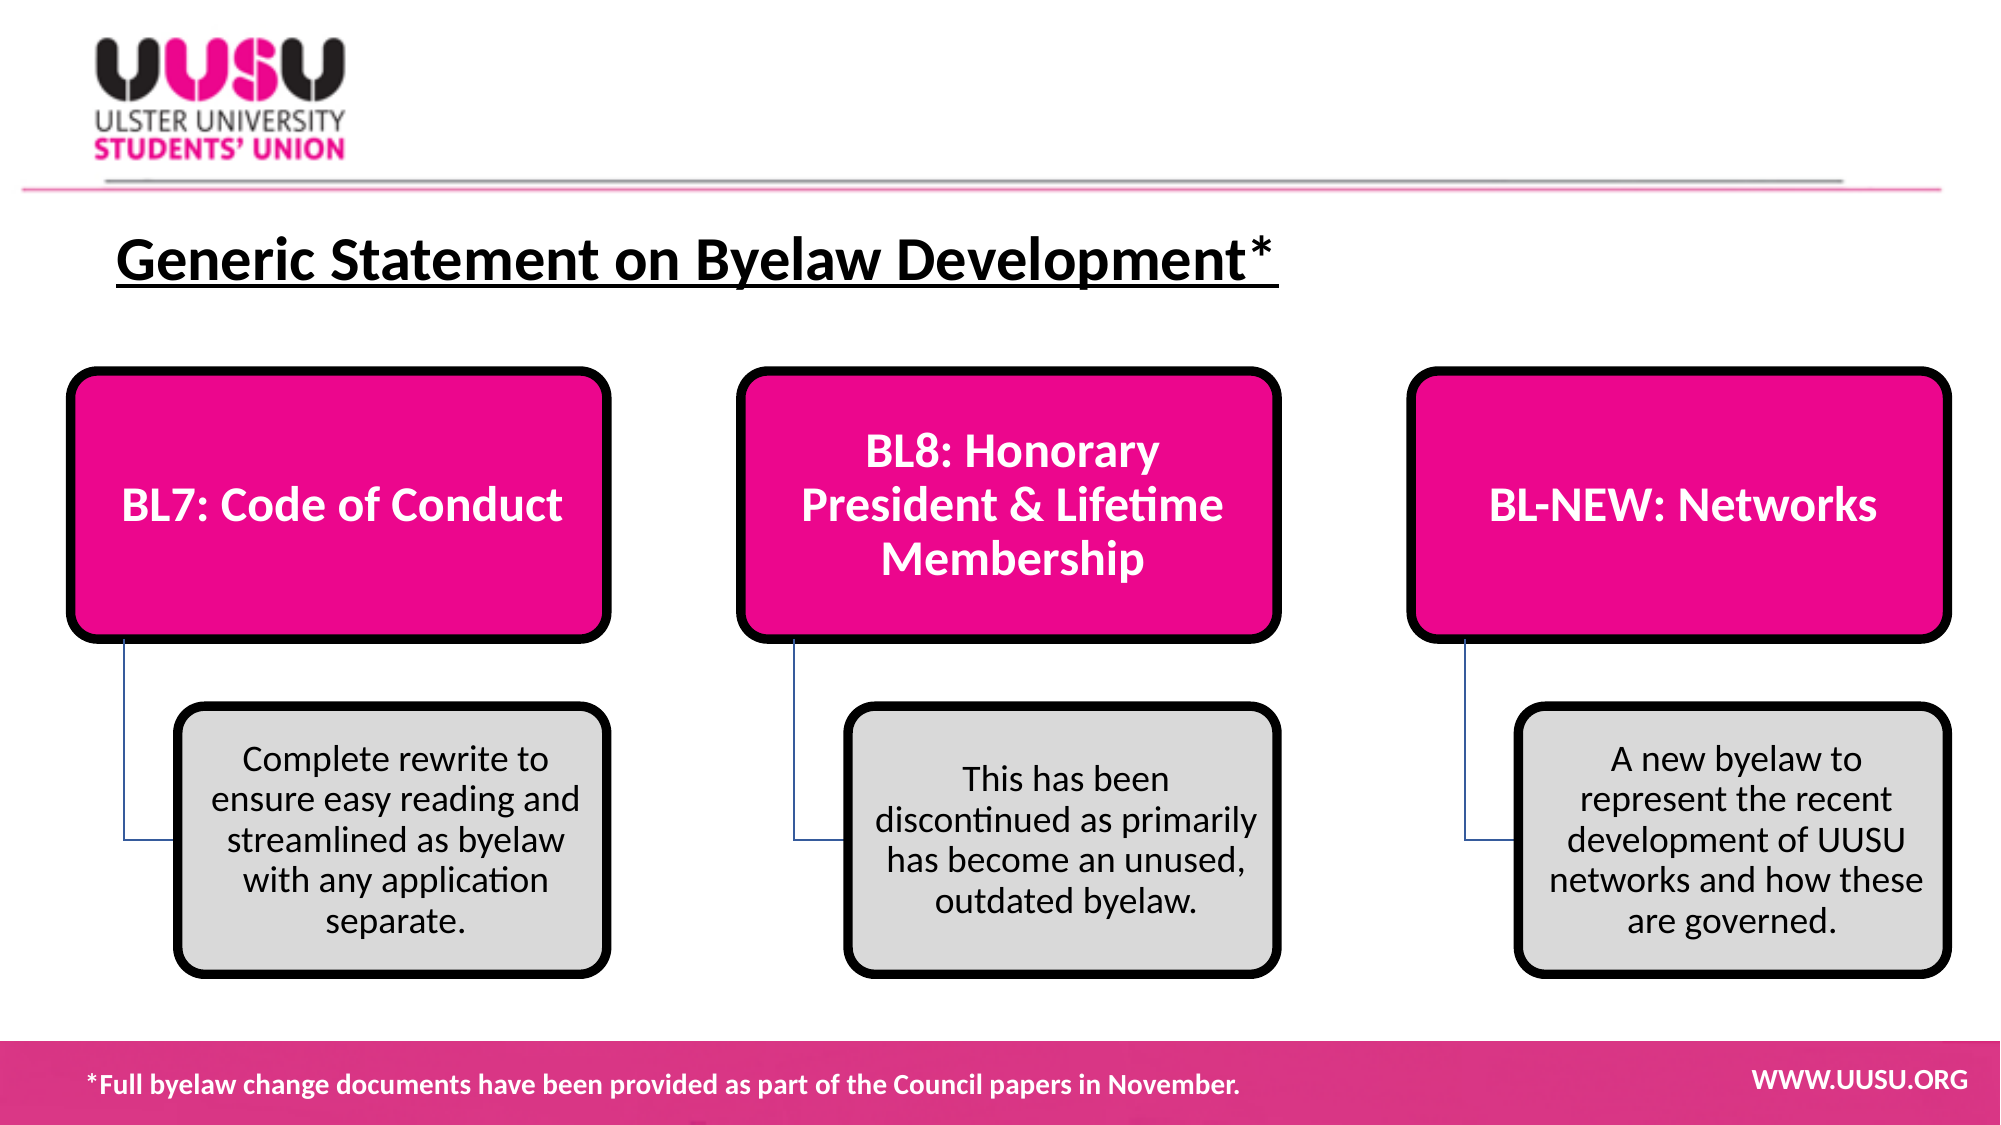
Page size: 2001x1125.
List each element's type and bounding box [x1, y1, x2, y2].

picture [0, 0, 1990, 200]
picture [0, 1041, 2000, 1125]
text_box [70, 195, 1490, 307]
text_box [70, 340, 1948, 1006]
